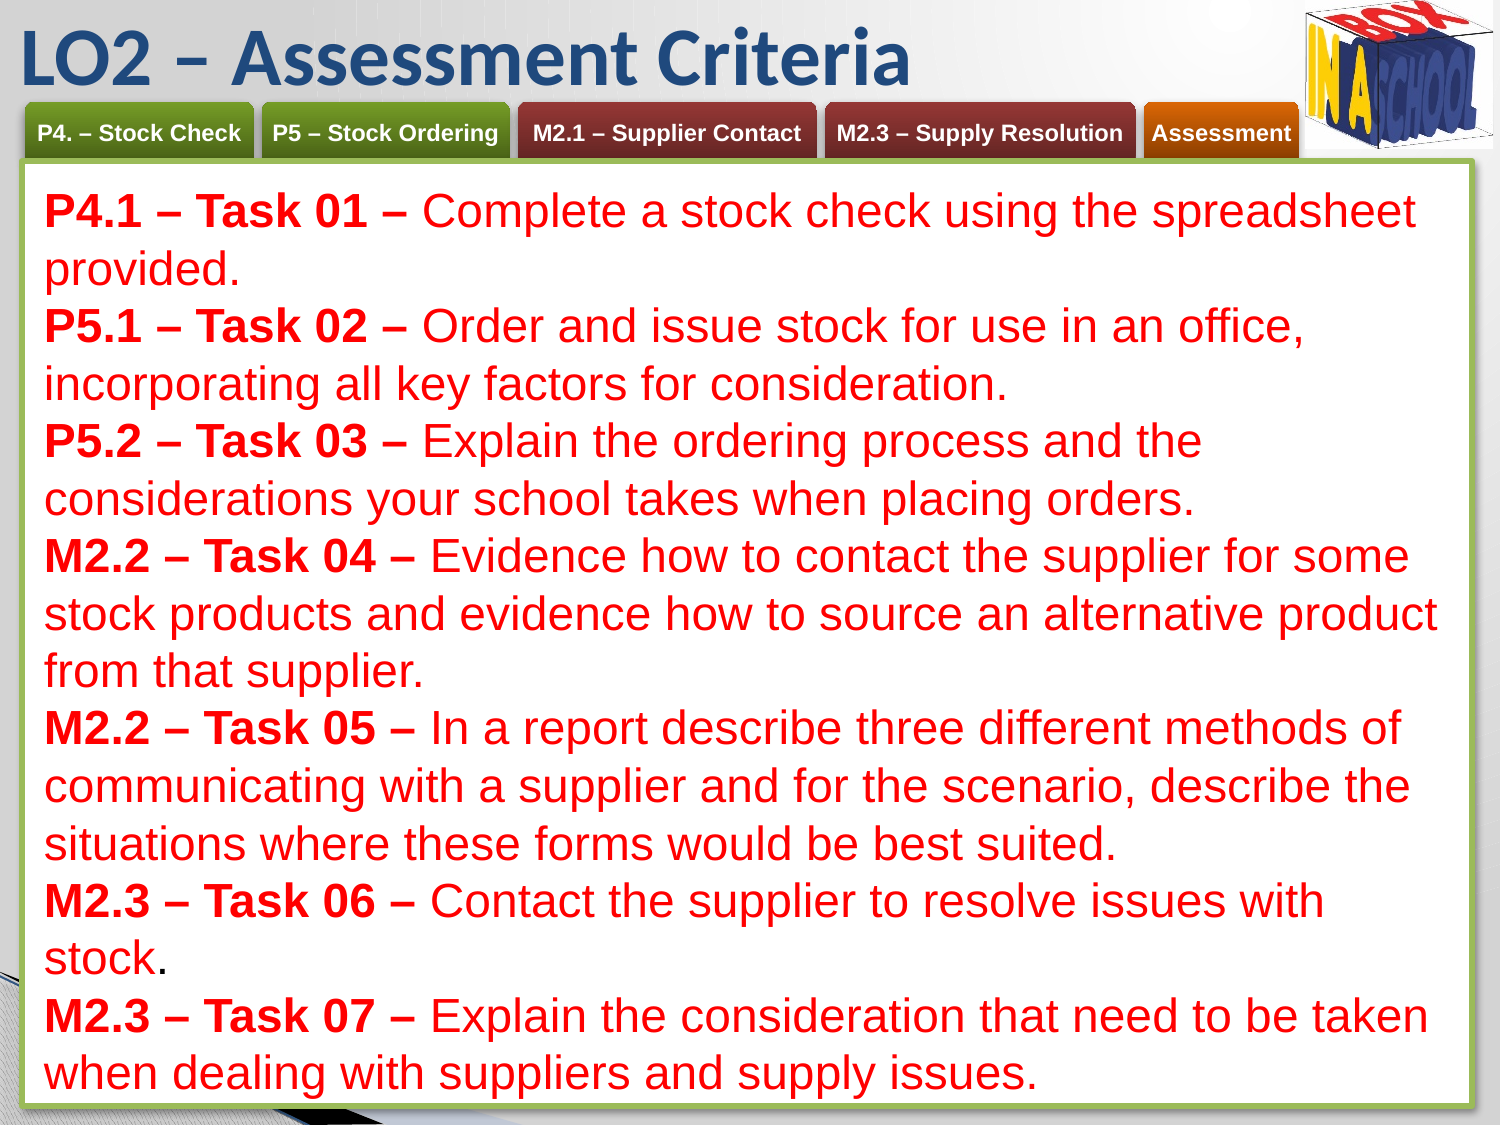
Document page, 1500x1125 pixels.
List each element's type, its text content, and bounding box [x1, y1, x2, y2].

title LO2 – Assessment Criteria [5, 7, 1317, 98]
picture [1305, 0, 1494, 149]
text_box P4.1 – Task 01 – Complete a stock check using the spreadsheet provided. P5.1 – Task 02 – Order and issue stock for use in an office, incorporating all key factors for consideration. P5.2 – Task 03 – Explain the ordering process and the considerations your school takes when placing orders. M2.2 – Task 04 – Evidence how to contact the supplier for some stock products and evidence how to source an alternative product from that supplier. M2.2 – Task 05 – In a report describe three different methods of communicating with a supplier and for the scenario, describe the situations where these forms would be best suited. M2.3 – Task 06 – Contact the supplier to resolve issues with stock. M2.3 – Task 07 – Explain the consideration that need to be taken when dealing with suppliers and supply issues. [29, 172, 1461, 1107]
picture [281, 1114, 303, 1125]
